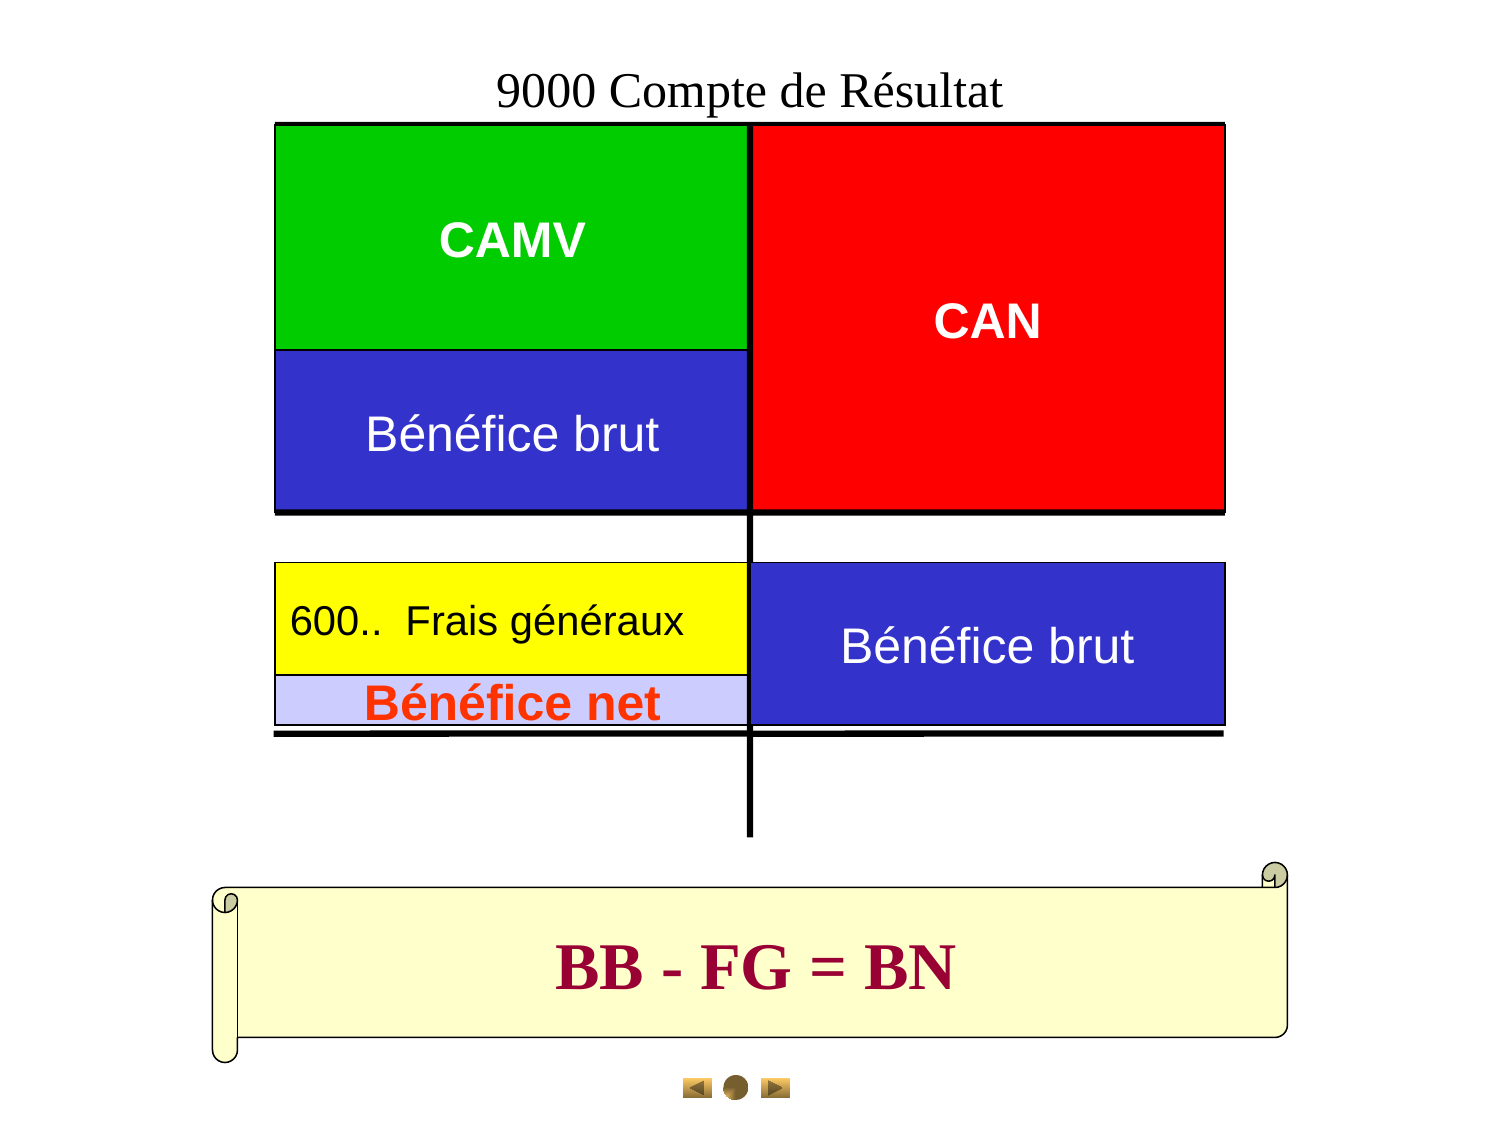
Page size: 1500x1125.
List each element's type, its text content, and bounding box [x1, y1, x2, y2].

text_box CAN [751, 125, 1225, 512]
text_box Bénéfice brut [750, 562, 1225, 725]
text_box Bénéfice brut [275, 349, 750, 512]
text_box Bénéfice net [275, 675, 750, 725]
text_box CAMV [275, 125, 750, 349]
text_box 9000 Compte de Résultat [275, 49, 1225, 125]
text_box BB - FG = BN [212, 862, 1288, 1063]
text_box 600.. Frais généraux [275, 562, 750, 675]
